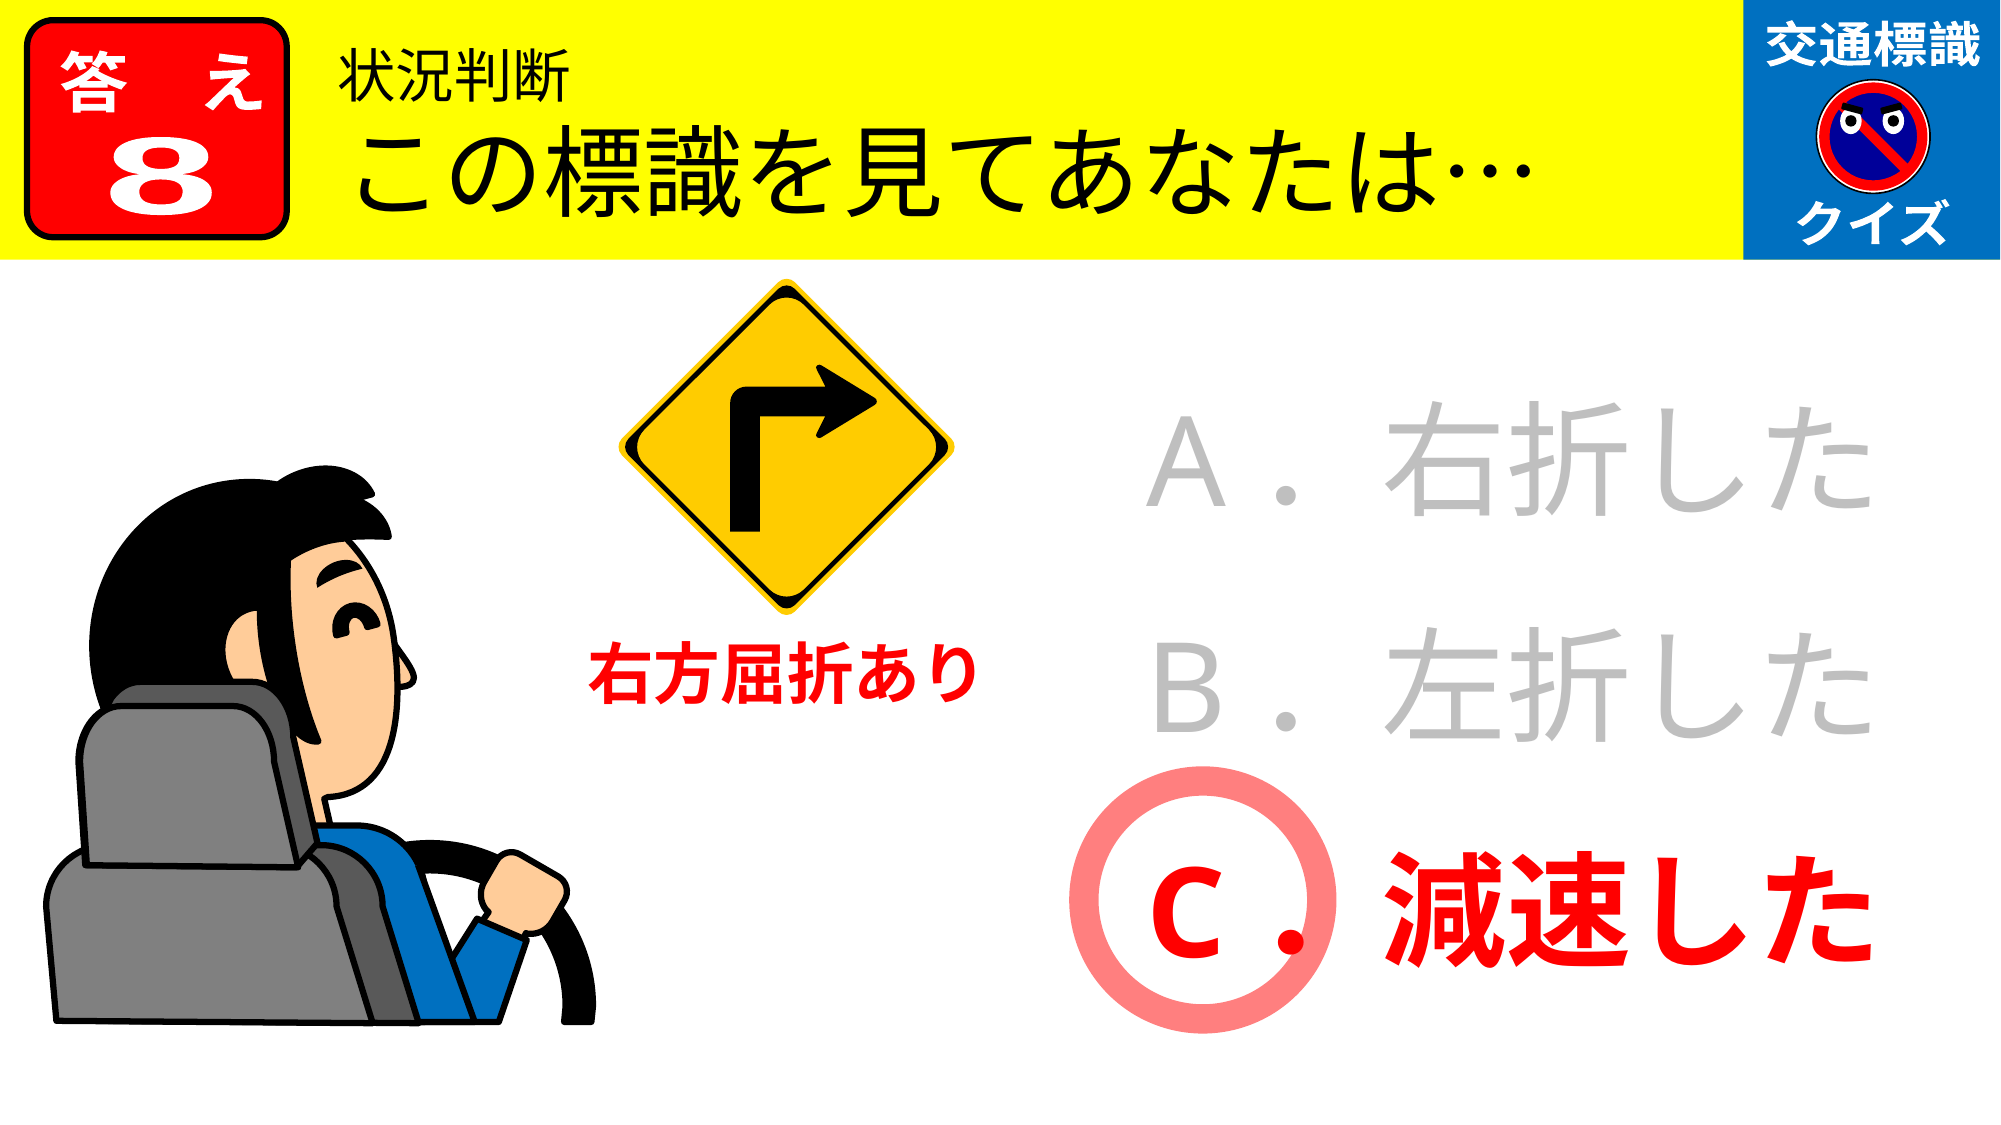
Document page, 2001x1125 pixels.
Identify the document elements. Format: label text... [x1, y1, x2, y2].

text_box B．左折した [1130, 599, 1897, 765]
text_box [1069, 766, 1314, 1034]
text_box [618, 278, 955, 616]
text_box 状況判断 [322, 32, 586, 117]
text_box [45, 481, 594, 1024]
text_box A．右折した [1131, 373, 1897, 539]
text_box この標識を見てあなたは… [328, 101, 1556, 237]
text_box 右方屈折あり [599, 624, 1003, 720]
text_box C．減速した [1131, 825, 1896, 991]
